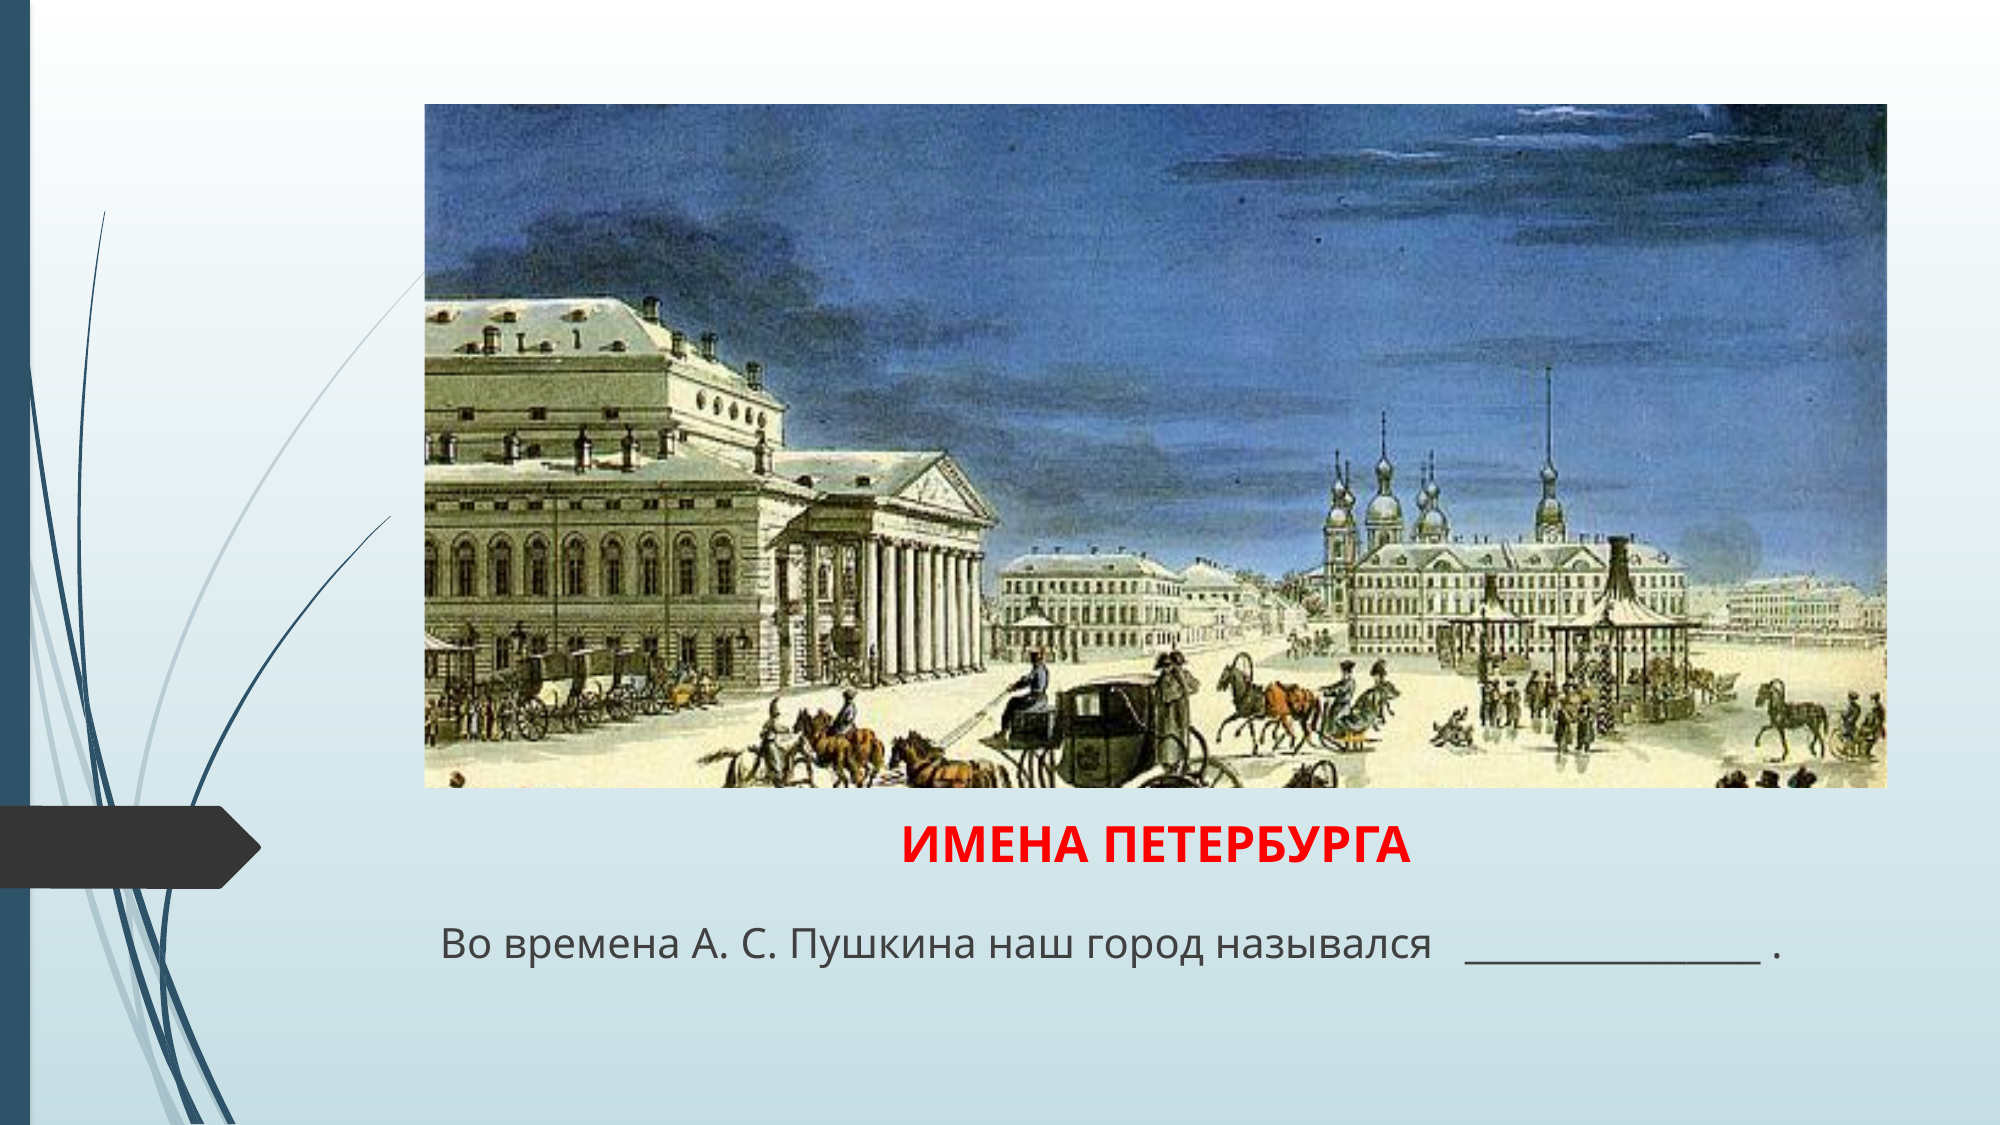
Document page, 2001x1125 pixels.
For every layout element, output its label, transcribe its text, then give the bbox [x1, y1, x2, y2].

list Во времена А. С. Пушкина наш город назывался ________________ . [424, 909, 1888, 1035]
picture [424, 103, 1888, 788]
title ИМЕНА ПЕТЕРБУРГА [424, 795, 1888, 881]
